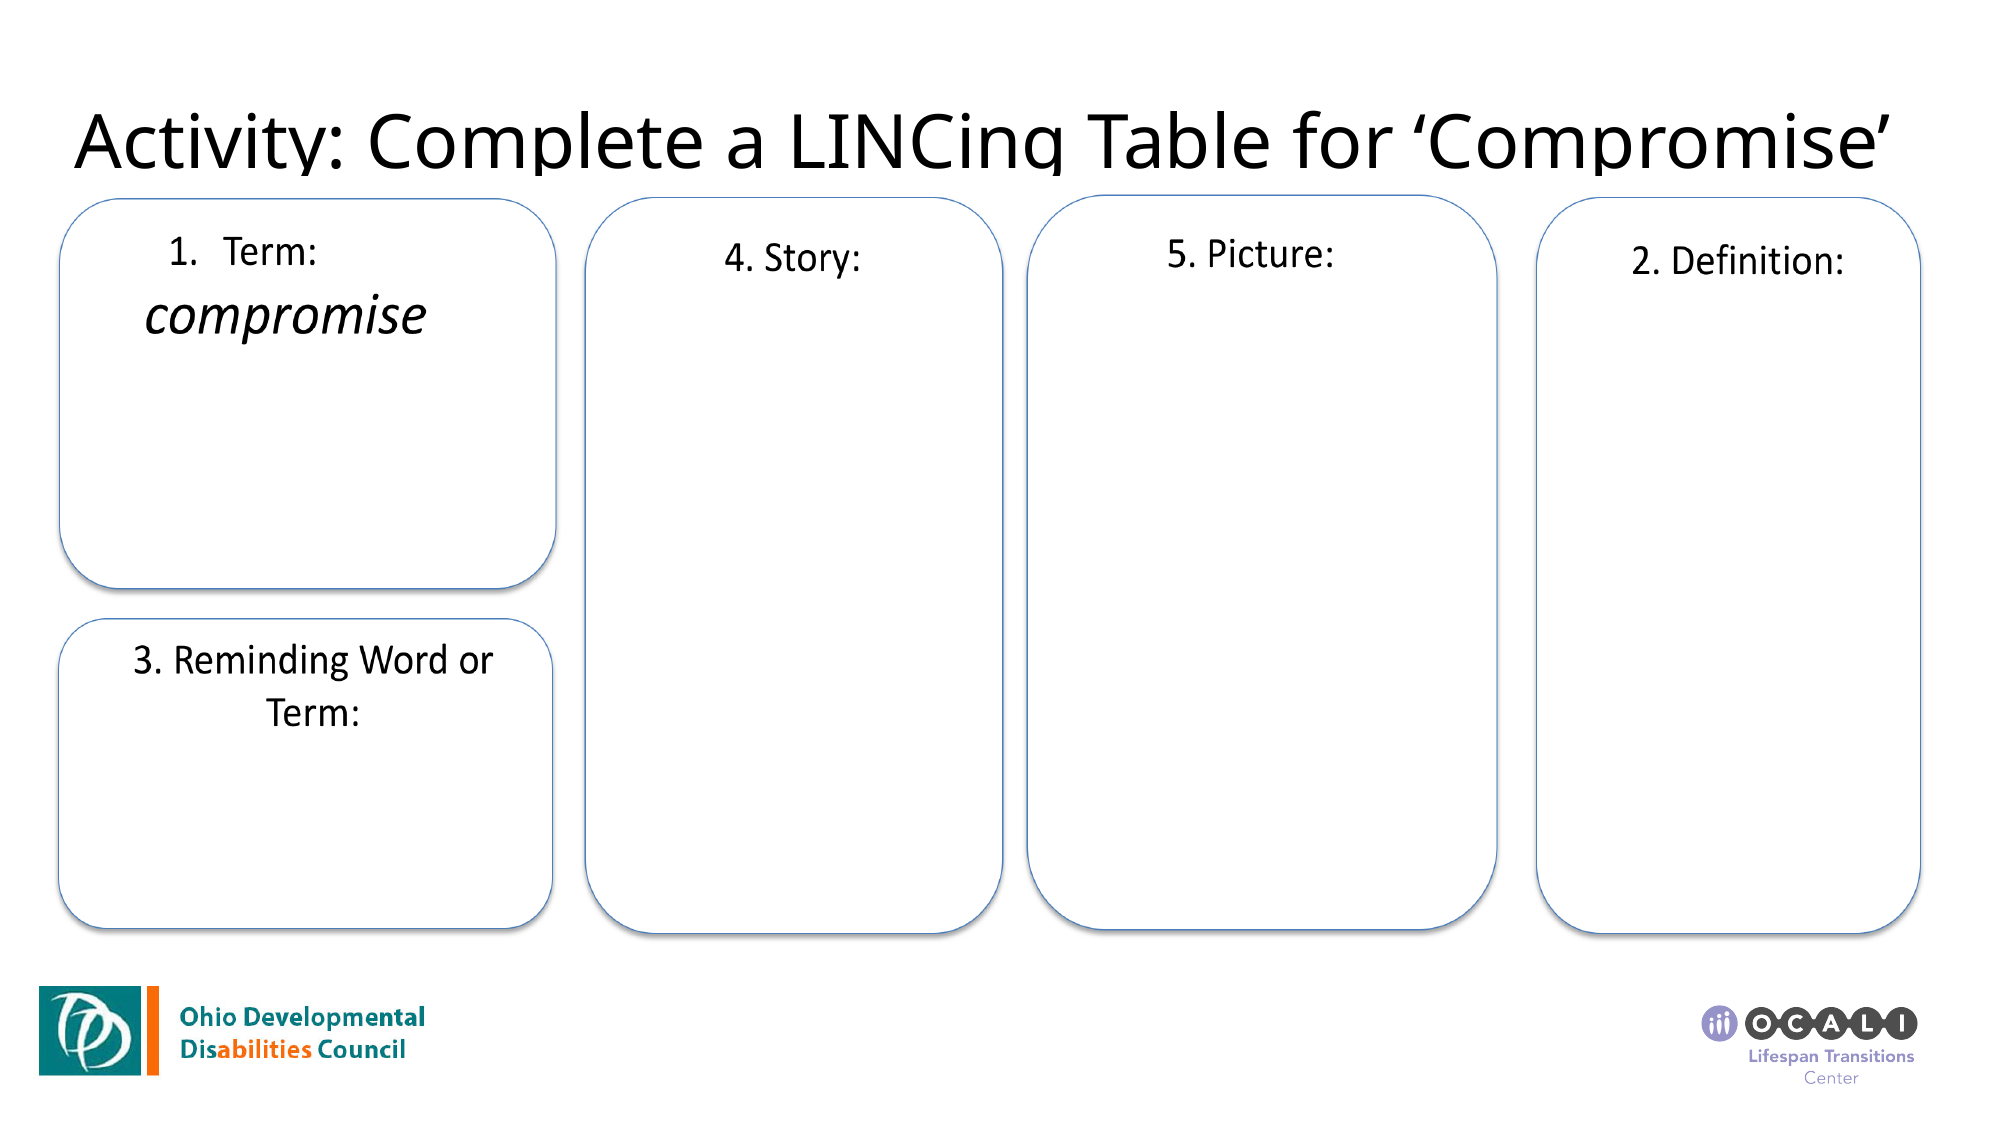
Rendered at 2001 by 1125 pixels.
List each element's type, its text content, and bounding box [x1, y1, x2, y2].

picture [26, 986, 471, 1085]
picture [1697, 1001, 1923, 1088]
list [32, 176, 1937, 957]
title Activity: Complete a LINCing Table for ‘Compromise’ [53, 45, 1934, 173]
